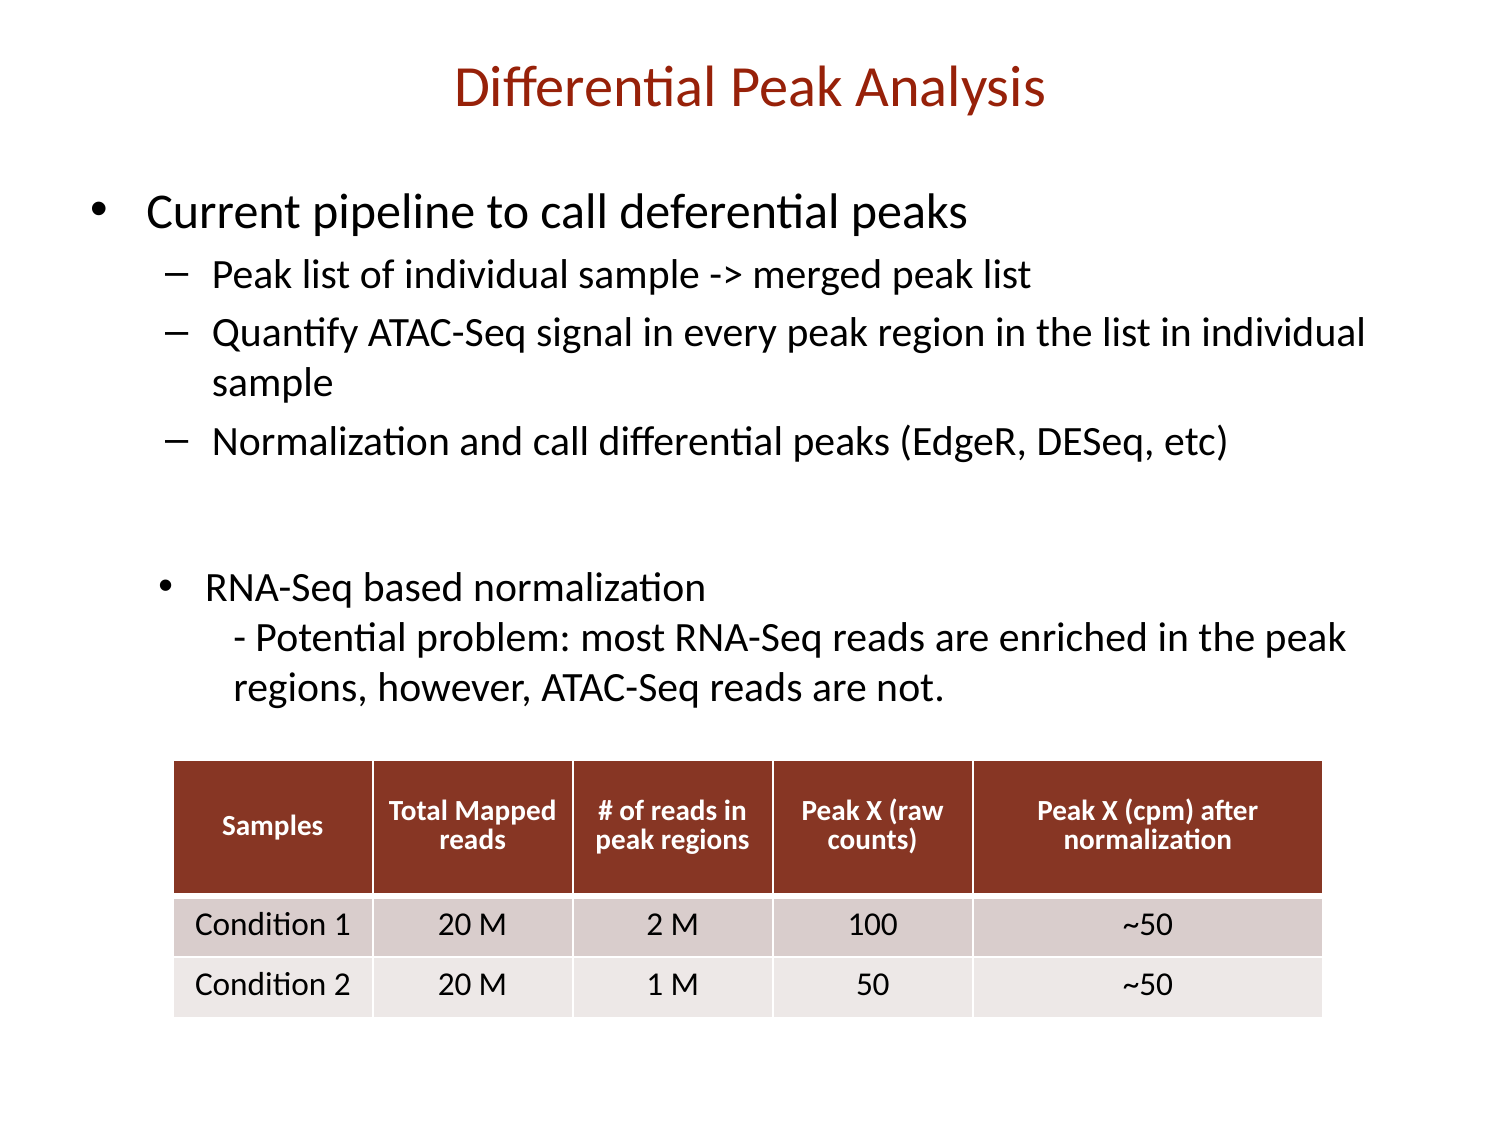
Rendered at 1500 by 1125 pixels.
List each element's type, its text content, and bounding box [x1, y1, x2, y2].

table_header # of reads in peak regions [574, 763, 772, 893]
table_cell 1 M [574, 958, 772, 1017]
table_cell 20 M [374, 958, 572, 1017]
list Current pipeline to call deferential peaks Peak list of individual sample -> merged peak list Quantify ATAC-Seq signal in every peak region in the list in individual sample Normalization and call differential peaks (EdgeR, DESeq, etc) [75, 170, 1425, 505]
table_cell Condition 1 [174, 899, 372, 956]
table_cell 20 M [374, 899, 572, 956]
table_cell 100 [774, 899, 972, 956]
table_cell ~50 [974, 899, 1322, 956]
title Differential Peak Analysis [75, 30, 1425, 135]
text_box RNA-Seq based normalization - Potential problem: most RNA-Seq reads are enriched in the peak regions, however, ATAC-Seq reads are not. [143, 552, 1369, 763]
table_header Peak X (raw counts) [774, 763, 972, 893]
table_cell 2 M [574, 899, 772, 956]
table_cell ~50 [974, 958, 1322, 1017]
table_header Total Mapped reads [374, 763, 572, 893]
table_cell Condition 2 [174, 958, 372, 1017]
table_cell 50 [774, 958, 972, 1017]
table_header Samples [174, 763, 372, 893]
table_header Peak X (cpm) after normalization [974, 763, 1322, 893]
